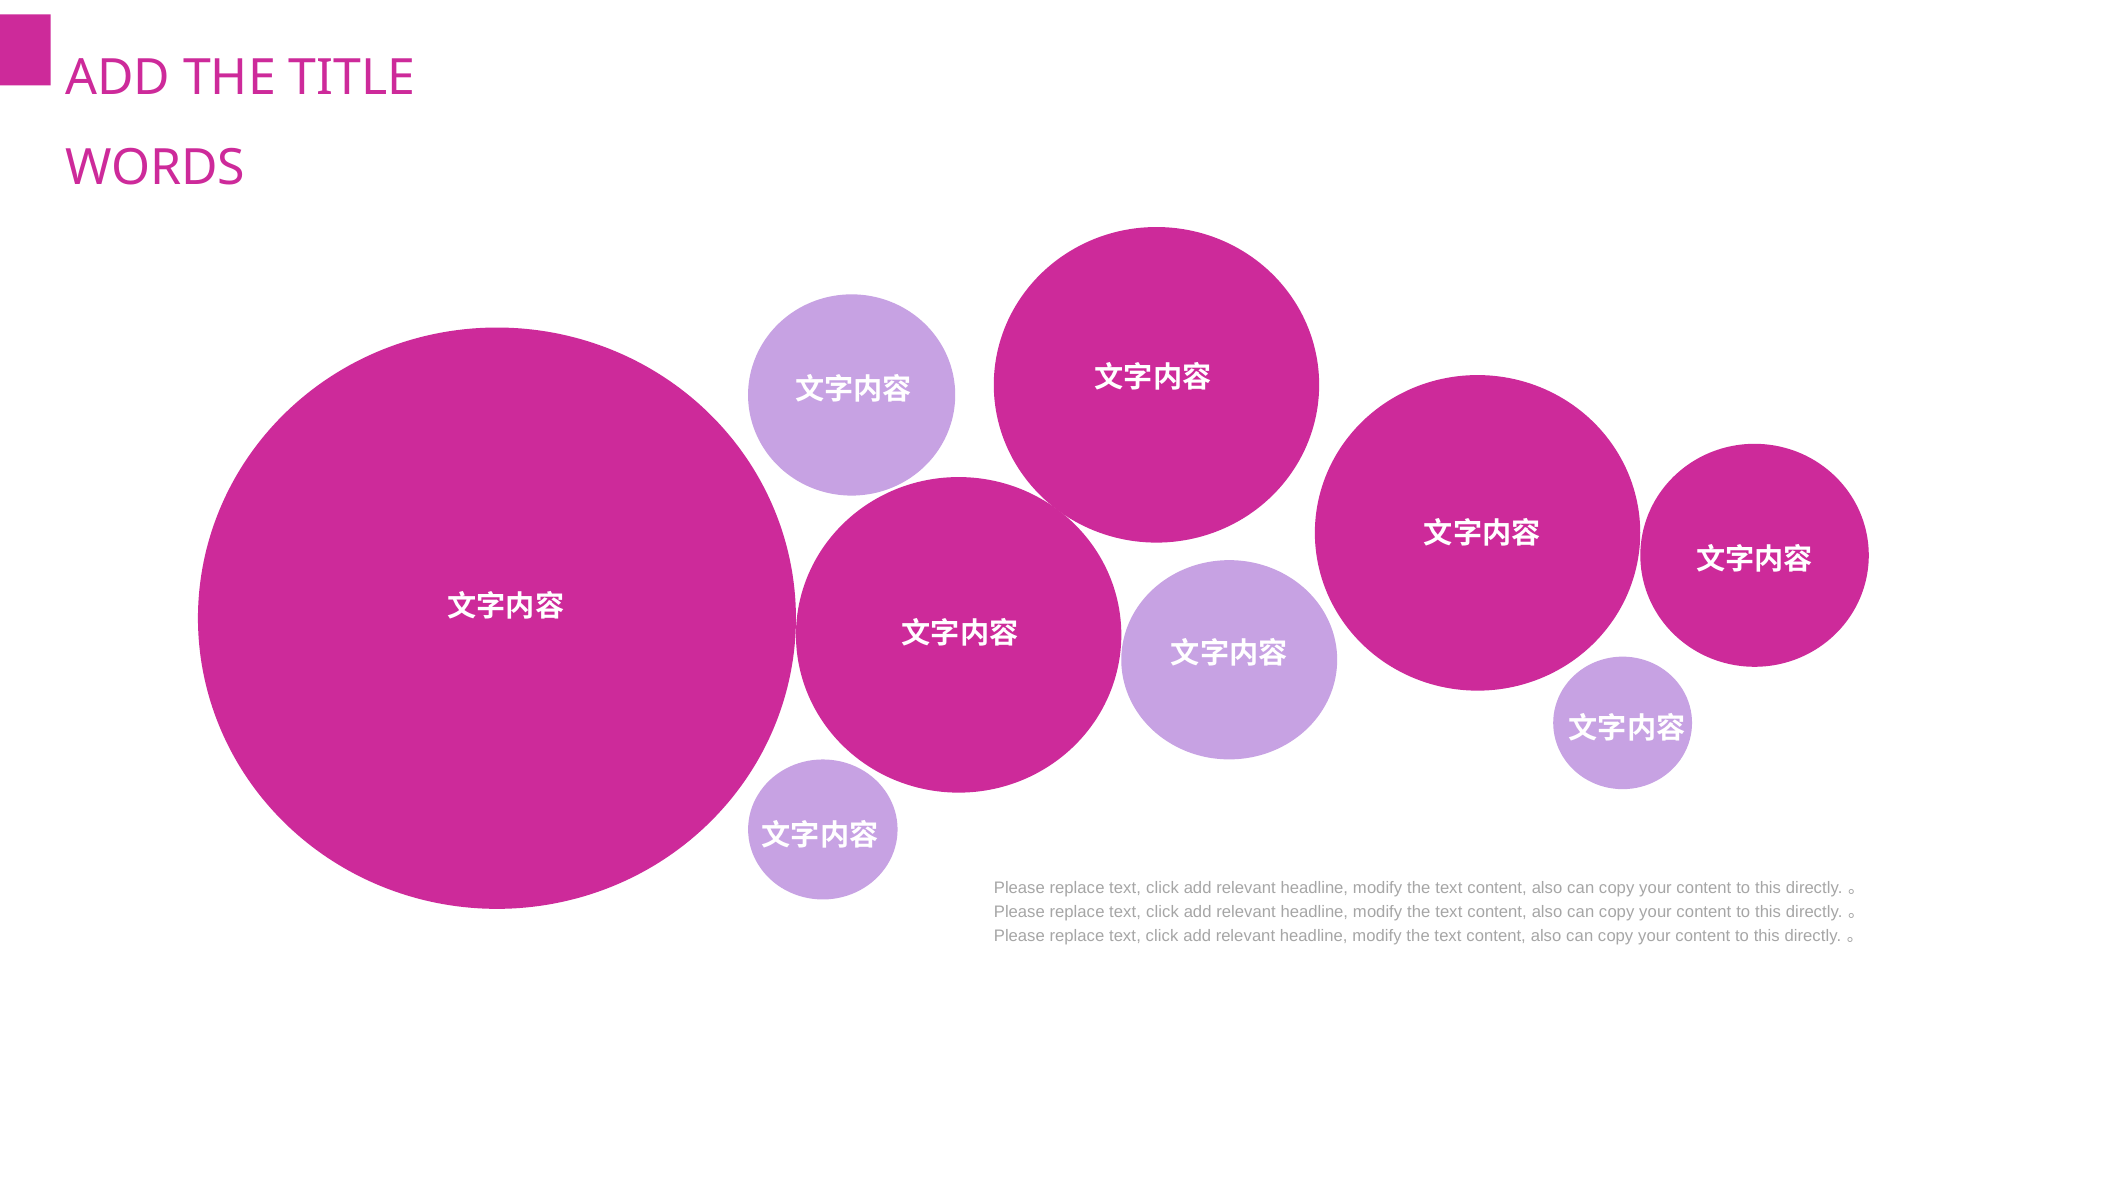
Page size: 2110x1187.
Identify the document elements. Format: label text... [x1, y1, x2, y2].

text_box Please replace text, click add relevant headline, modify the text content, also can copy your content to this directly.。Please replace text, click add relevant headline, modify the text content, also can copy your content to this directly.。Please replace text, click add relevant headline, modify the text content, also can copy your content to this directly.。 [993, 909, 1869, 945]
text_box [197, 227, 1869, 909]
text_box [431, 343, 1829, 856]
text_box ADD THE TITLE WORDS [50, 7, 583, 202]
